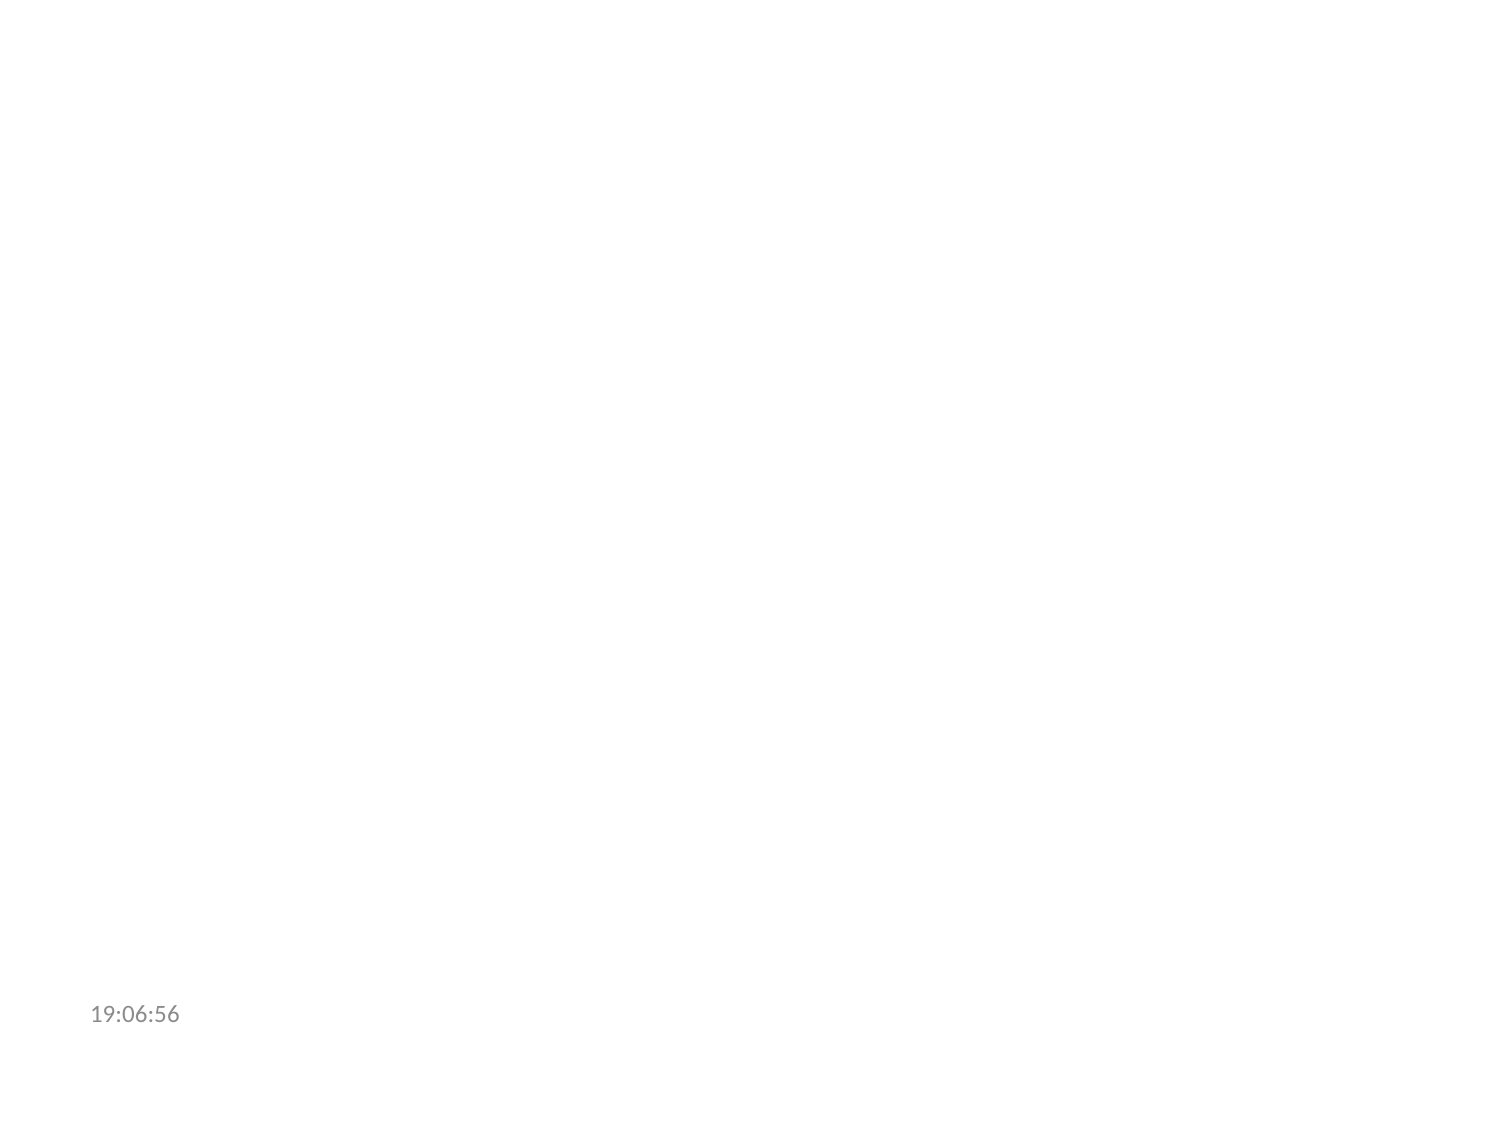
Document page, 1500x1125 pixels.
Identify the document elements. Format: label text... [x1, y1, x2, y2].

text_box 15:35:09 [75, 982, 425, 1043]
